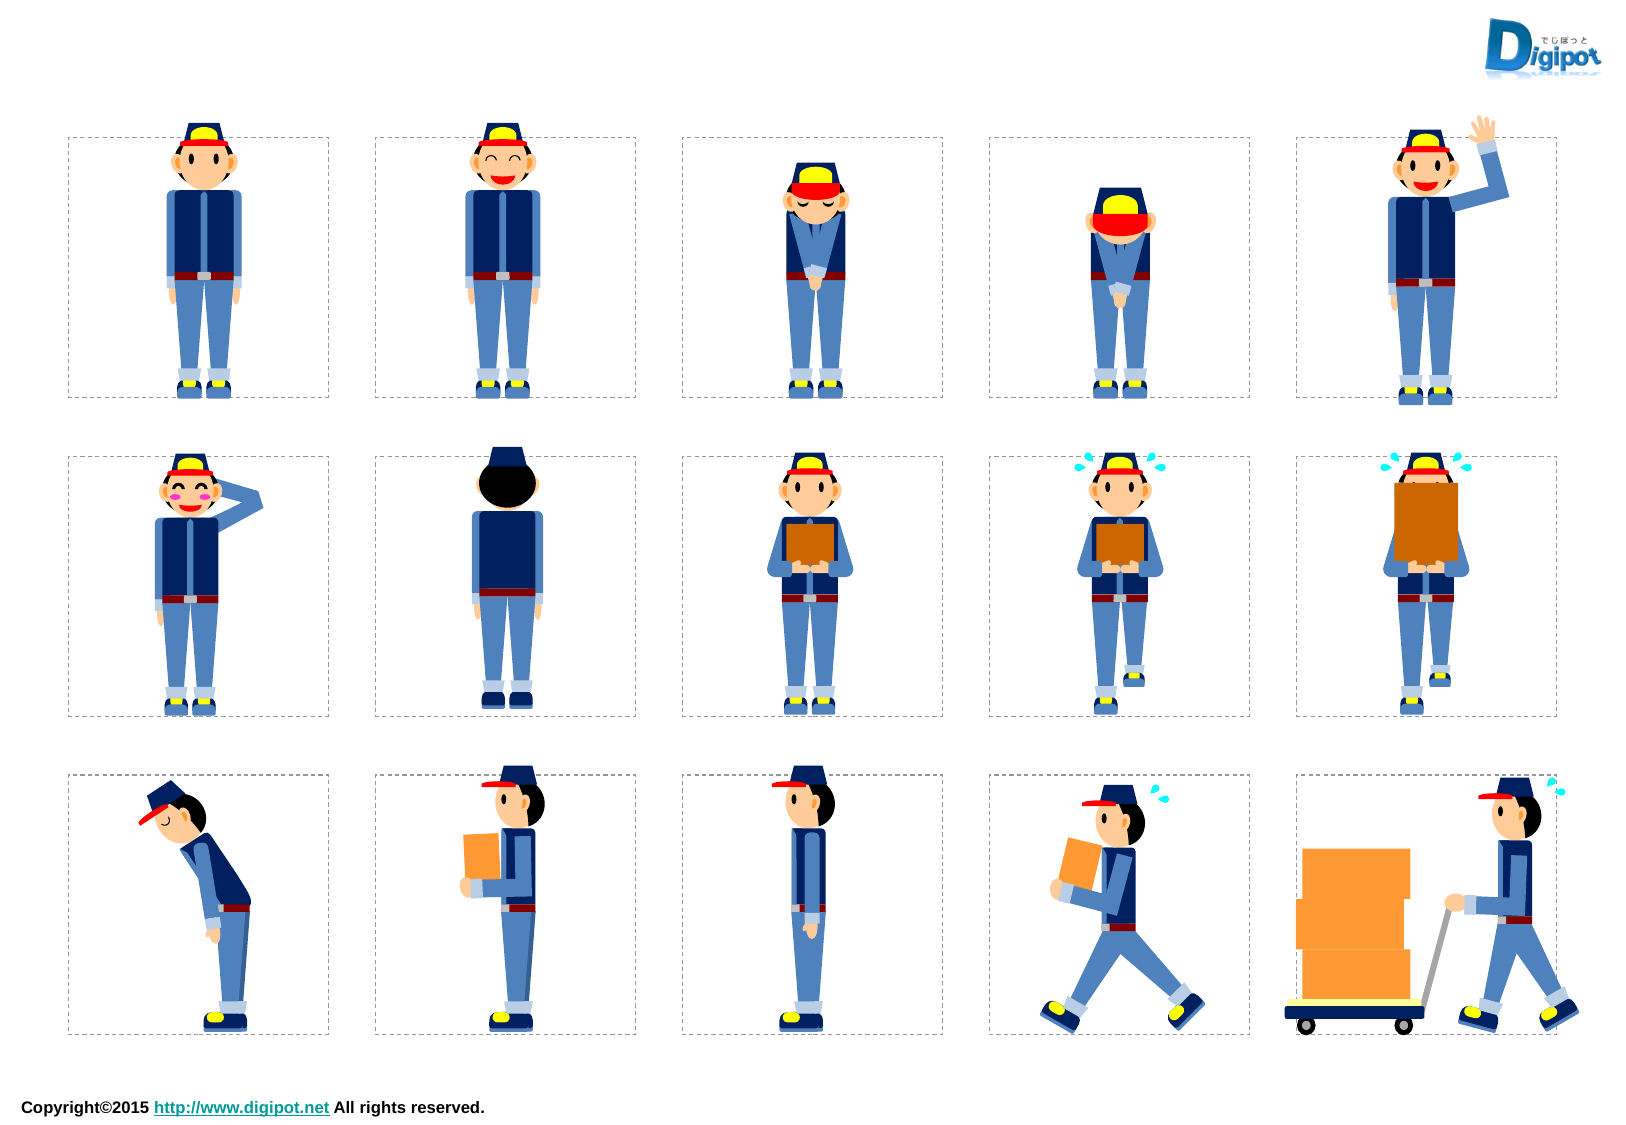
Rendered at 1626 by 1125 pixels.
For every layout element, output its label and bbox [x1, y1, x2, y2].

text_box [1380, 451, 1473, 715]
text_box [1388, 114, 1503, 406]
text_box [465, 122, 541, 399]
text_box [166, 122, 242, 399]
text_box [1085, 187, 1157, 399]
text_box [771, 765, 835, 1033]
text_box [471, 446, 544, 710]
text_box [1284, 776, 1566, 1036]
picture [1485, 18, 1602, 82]
text_box [158, 778, 251, 1033]
text_box [1049, 783, 1172, 1035]
text_box [782, 162, 850, 399]
text_box [766, 452, 854, 715]
text_box [1074, 451, 1167, 715]
text_box [154, 453, 263, 716]
text_box [454, 765, 545, 1033]
